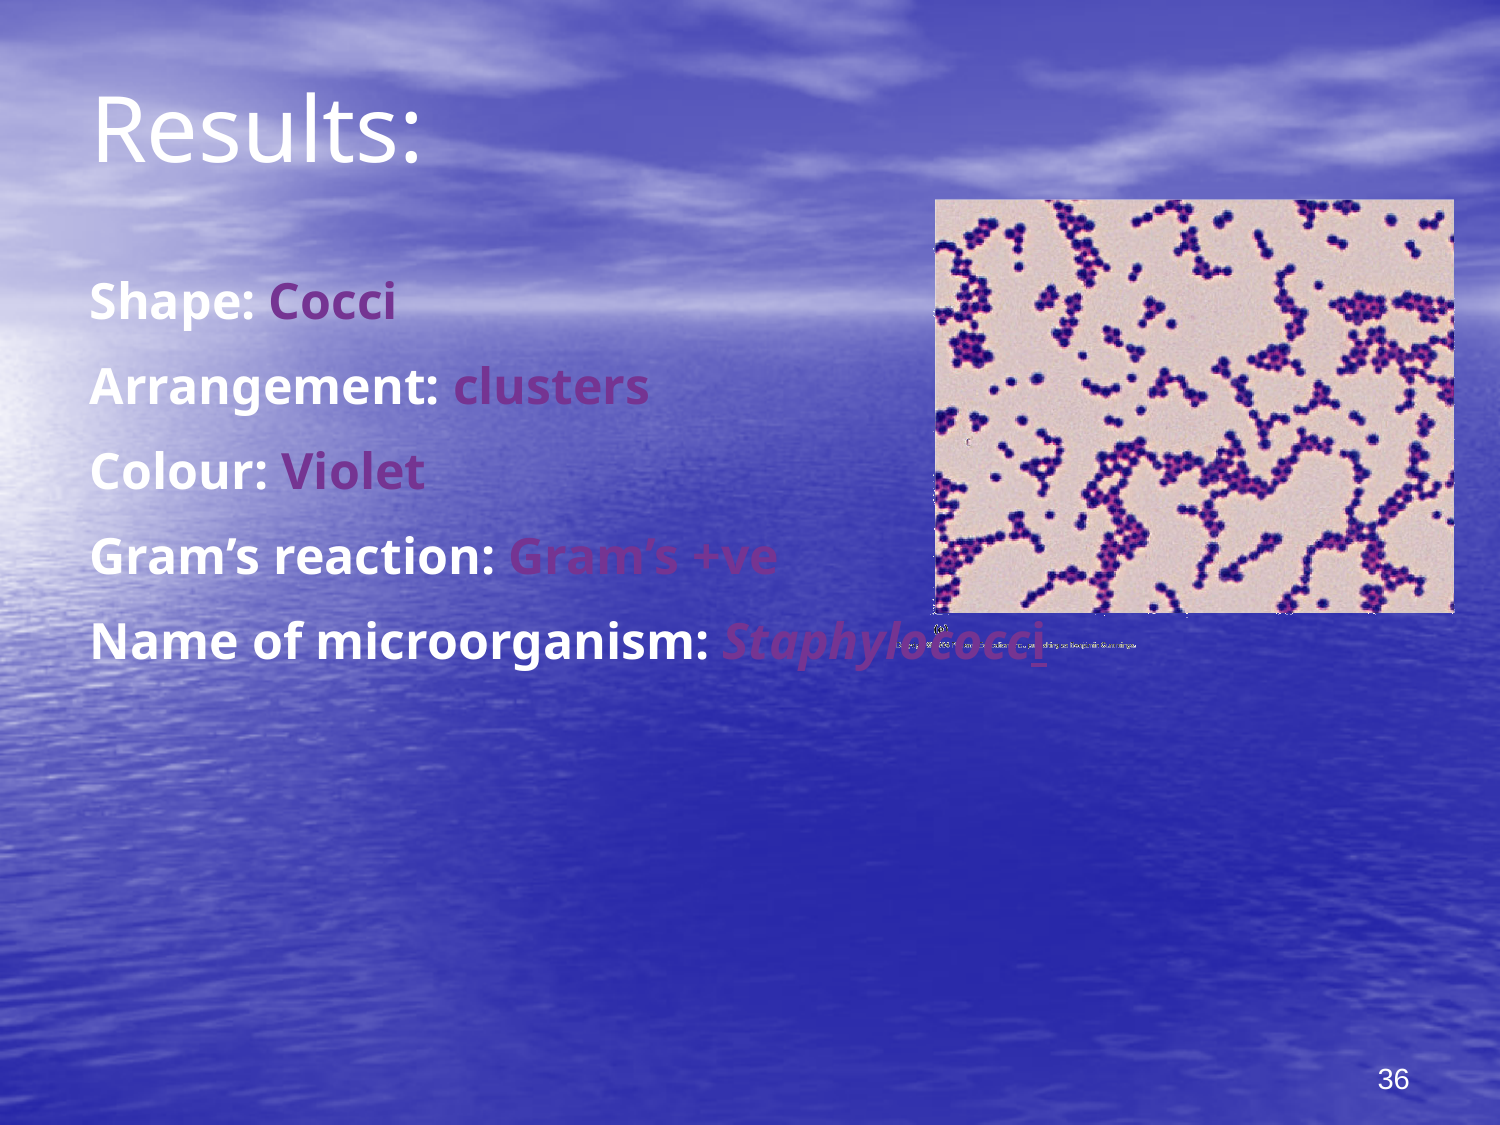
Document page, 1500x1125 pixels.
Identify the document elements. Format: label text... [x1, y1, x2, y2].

slide_number 36 [1074, 1024, 1426, 1103]
text_box Shape: Cocci Arrangement: clusters Colour: Violet Gram’s reaction: Gram’s +ve Name of microorganism: Staphylococci [74, 262, 1063, 678]
title Results: [74, 12, 1426, 240]
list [887, 193, 1500, 654]
